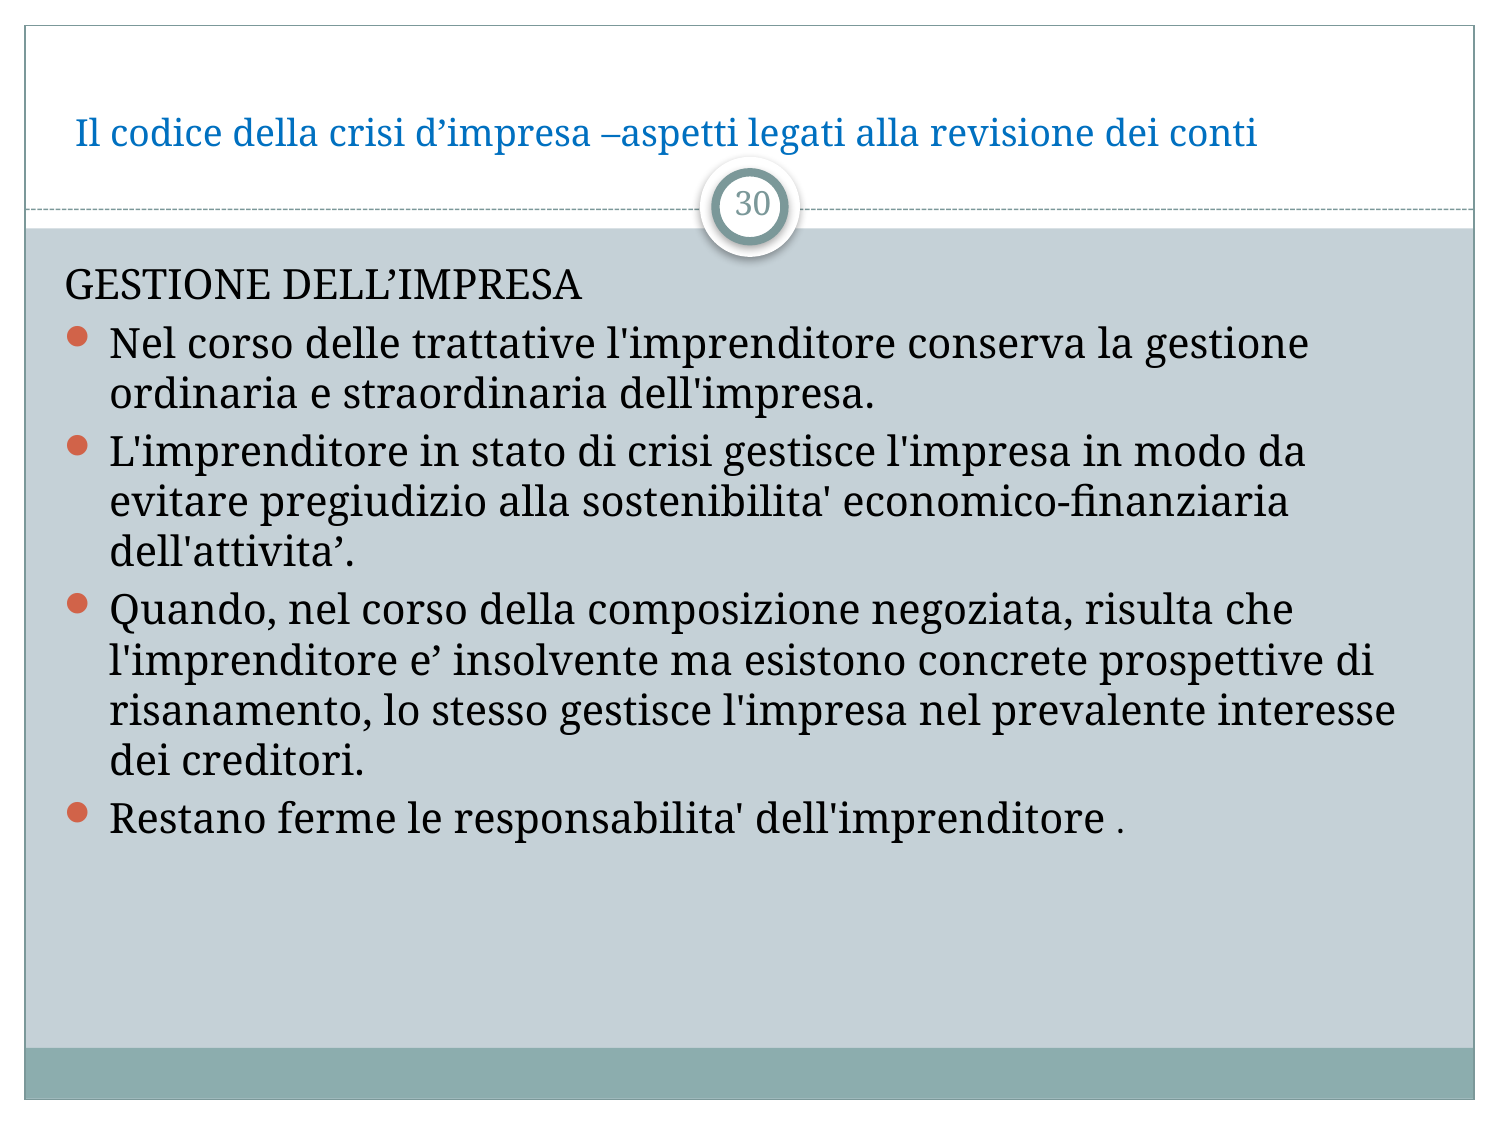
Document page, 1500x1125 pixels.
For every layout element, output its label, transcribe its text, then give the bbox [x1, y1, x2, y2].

slide_number 30 [715, 168, 791, 241]
list GESTIONE DELL’IMPRESA Nel corso delle trattative l'imprenditore conserva la gestione ordinaria e straordinaria dell'impresa. L'imprenditore in stato di crisi gestisce l'impresa in modo da evitare pregiudizio alla sostenibilita' economico-finanziaria dell'attivita’. Quando, nel corso della composizione negoziata, risulta che l'imprenditore e’ insolvente ma esistono concrete prospettive di risanamento, lo stesso gestisce l'impresa nel prevalente interesse dei creditori. Restano ferme le responsabilita' dell'imprenditore . [49, 250, 1445, 1001]
title Il codice della crisi d’impresa –aspetti legati alla revisione dei conti [49, 37, 1450, 162]
